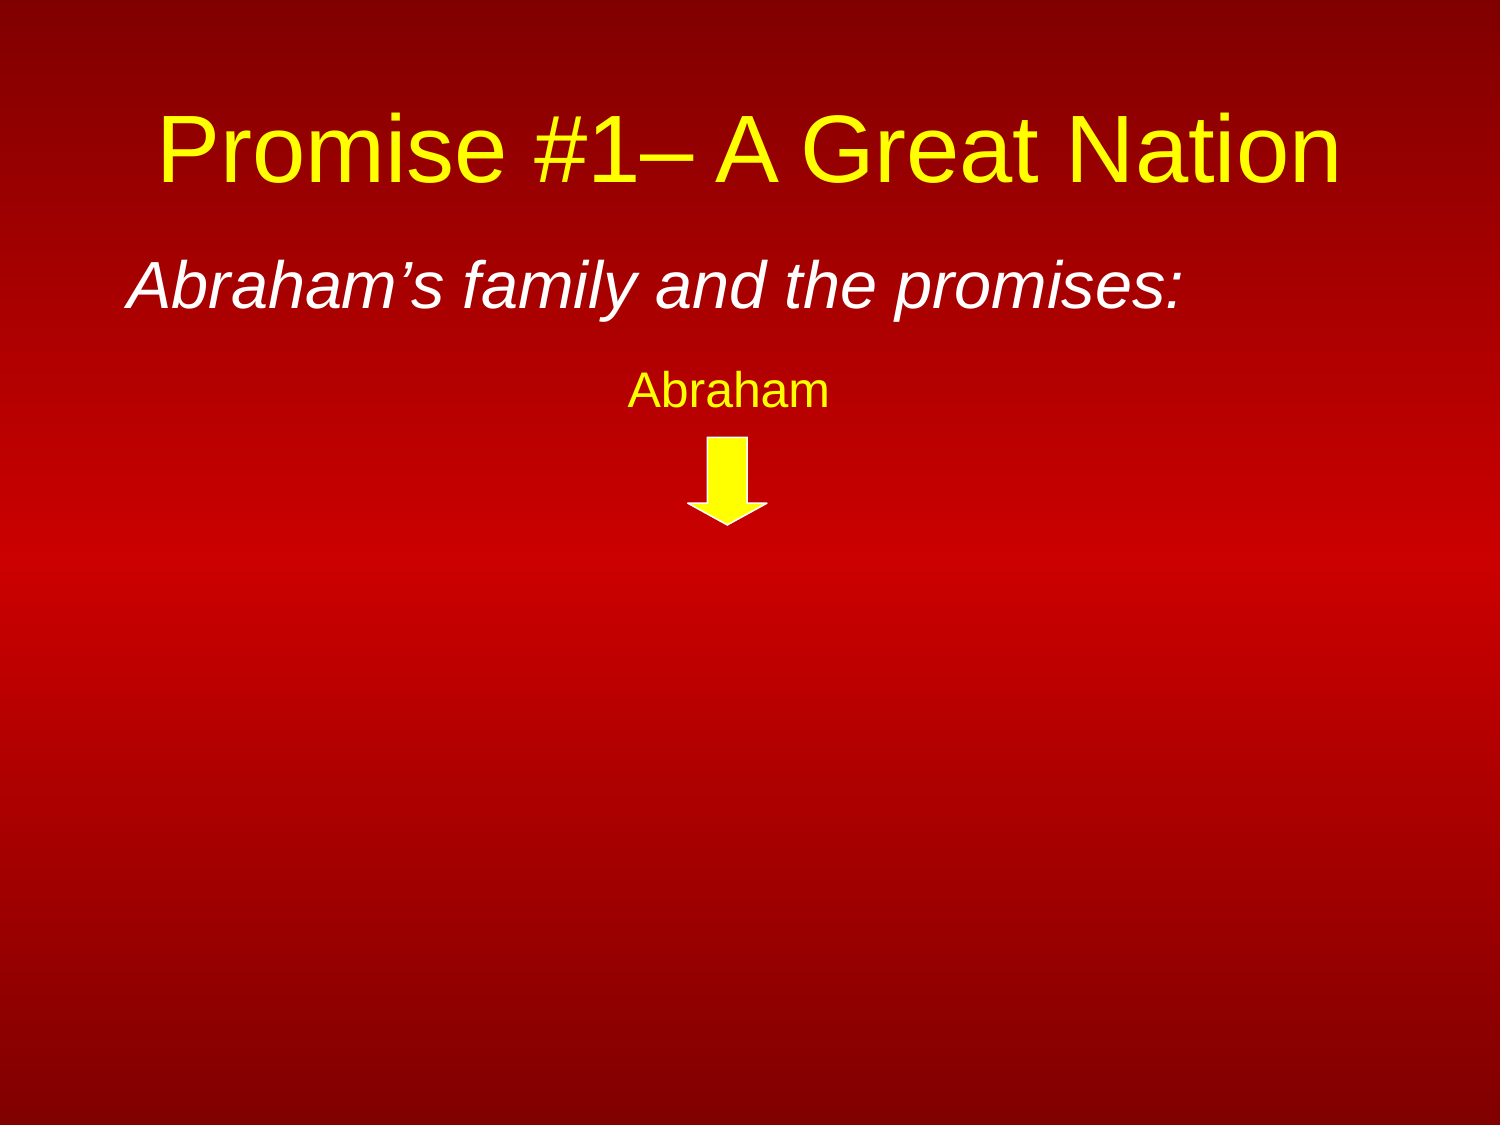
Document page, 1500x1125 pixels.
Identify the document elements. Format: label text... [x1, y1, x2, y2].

list Abraham’s family and the promises: [112, 249, 1388, 338]
text_box Abraham [612, 349, 846, 425]
title Promise #1– A Great Nation [37, 50, 1463, 238]
text_box [687, 437, 768, 525]
